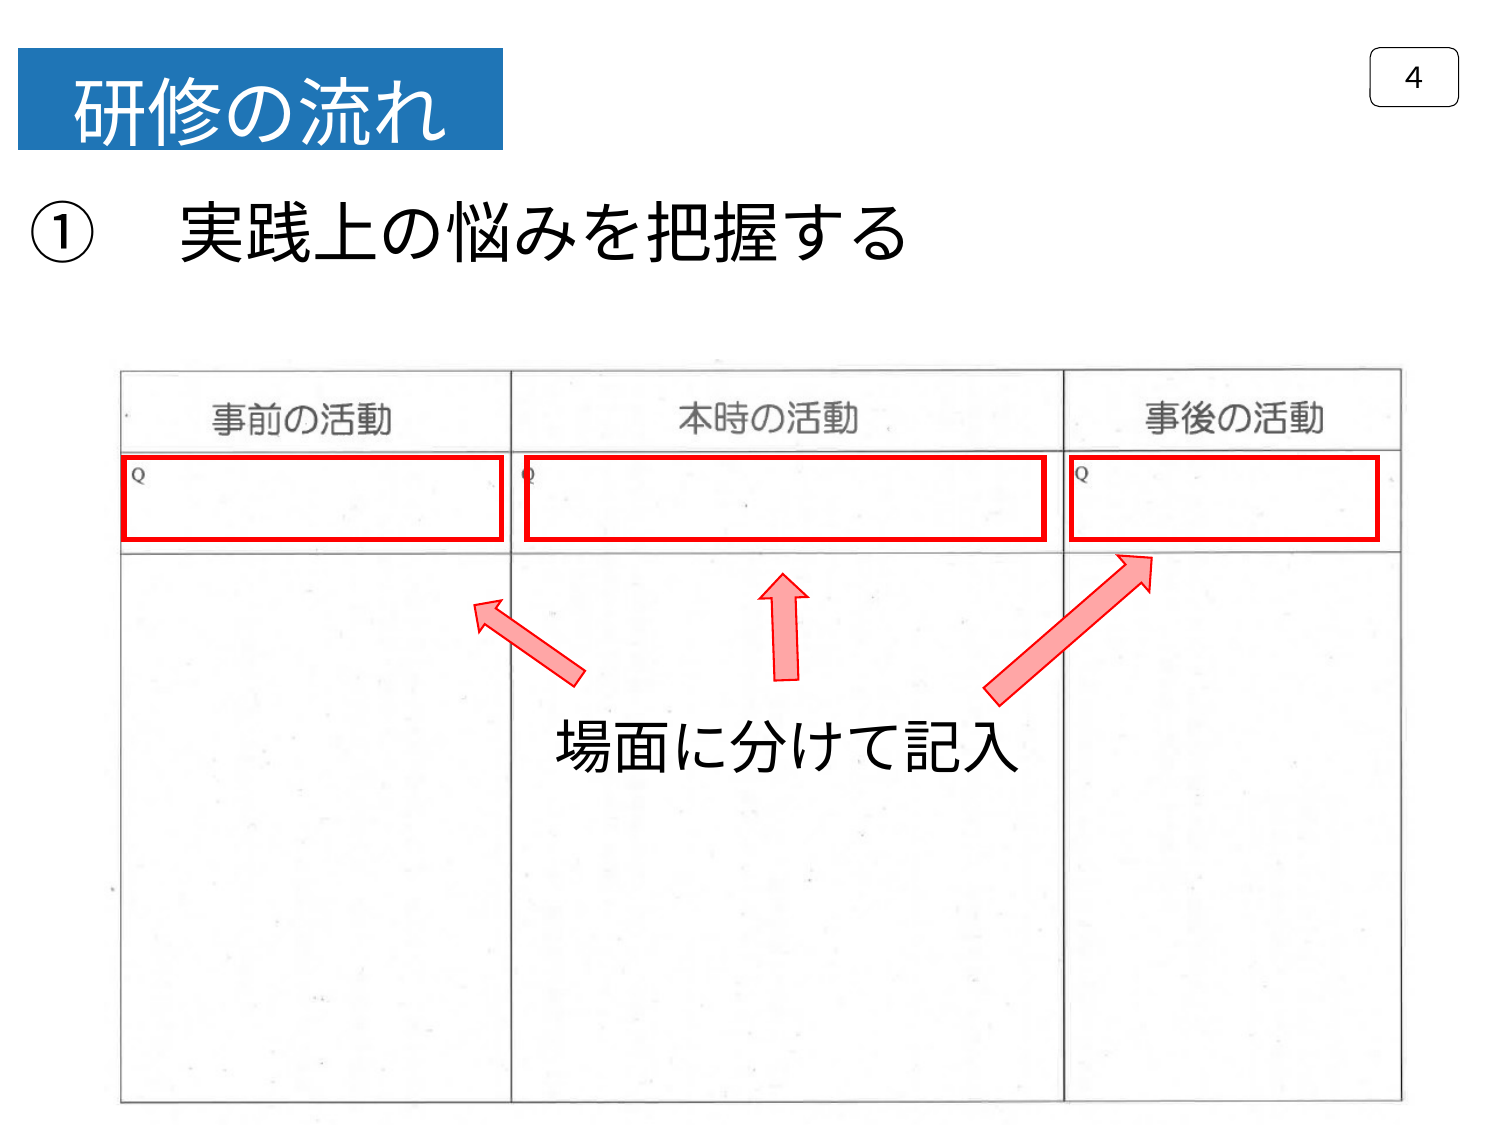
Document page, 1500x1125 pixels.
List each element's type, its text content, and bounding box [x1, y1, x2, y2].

text_box ４ [1368, 46, 1460, 108]
text_box 研修の流れ [18, 48, 503, 150]
text_box ① 実践上の悩みを把握する [14, 183, 1190, 278]
picture [104, 359, 1415, 1125]
